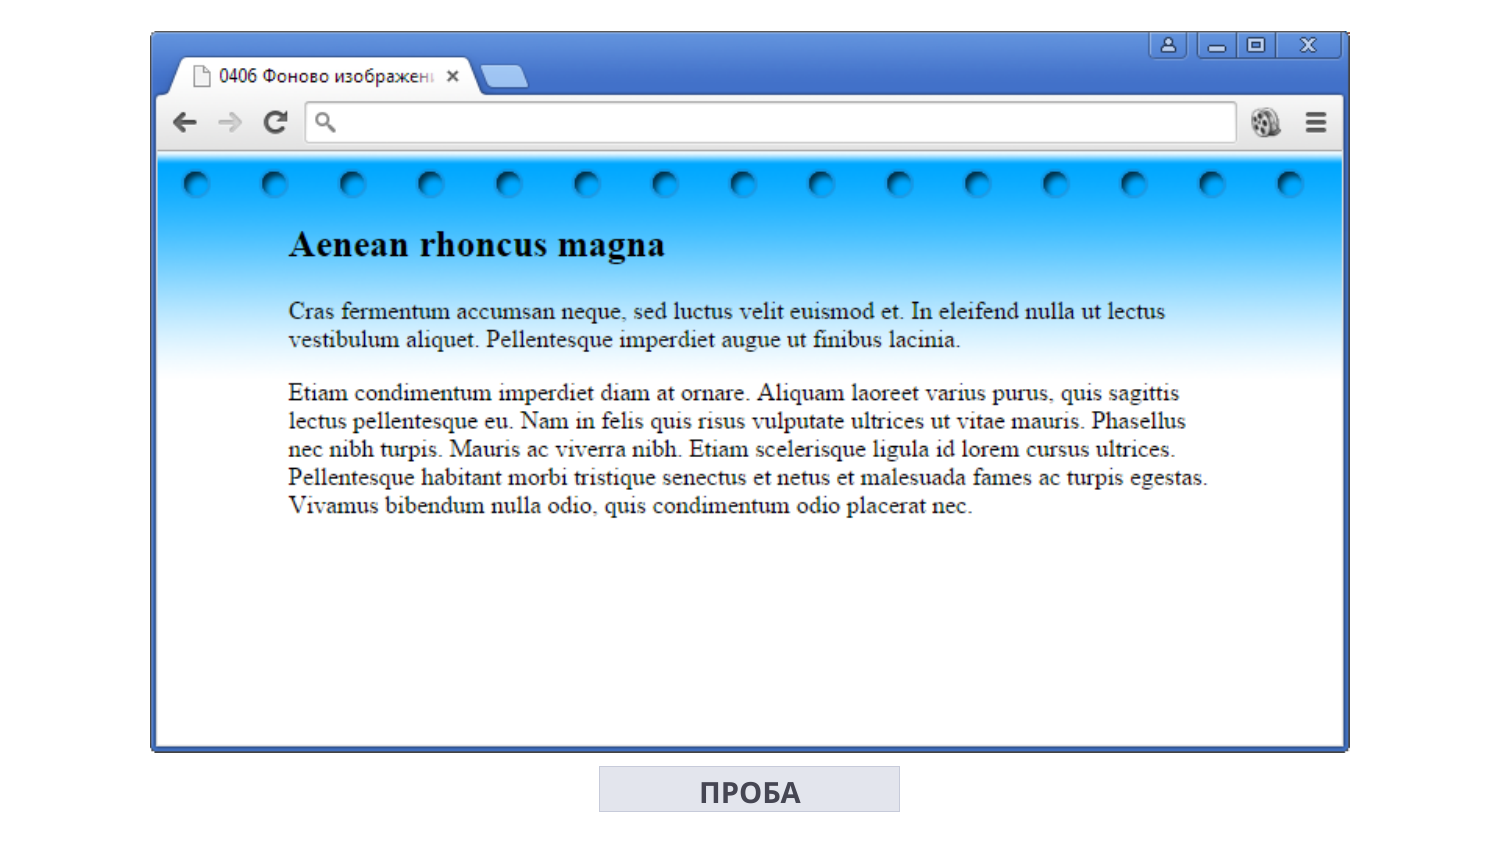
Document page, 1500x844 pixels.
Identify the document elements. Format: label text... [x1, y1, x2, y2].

picture [149, 31, 1351, 753]
text_box ПРОБА [599, 766, 900, 812]
